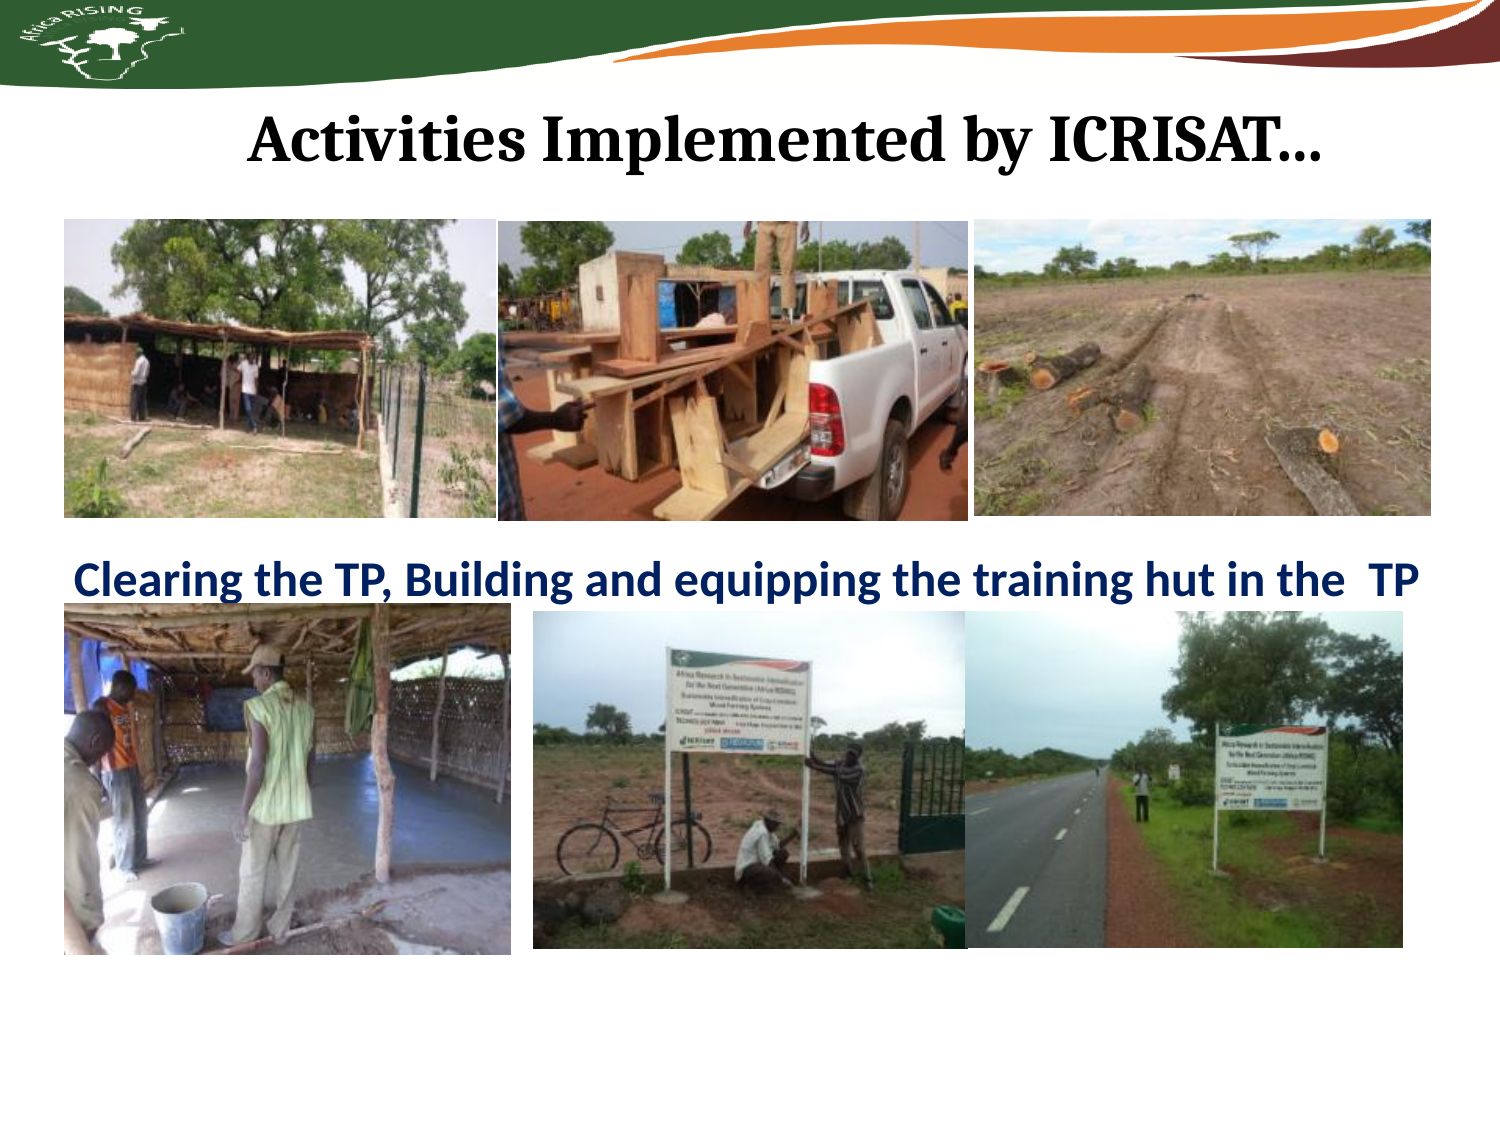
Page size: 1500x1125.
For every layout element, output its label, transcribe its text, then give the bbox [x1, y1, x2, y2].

picture [0, 0, 1500, 91]
picture [974, 219, 1432, 516]
title Activities Implemented by ICRISAT… [112, 98, 1463, 185]
picture [64, 603, 511, 955]
picture [498, 221, 968, 521]
list Clearing the TP, Building and equipping the training hut in the TP [58, 538, 1442, 637]
picture [533, 611, 1403, 950]
picture [64, 219, 497, 519]
